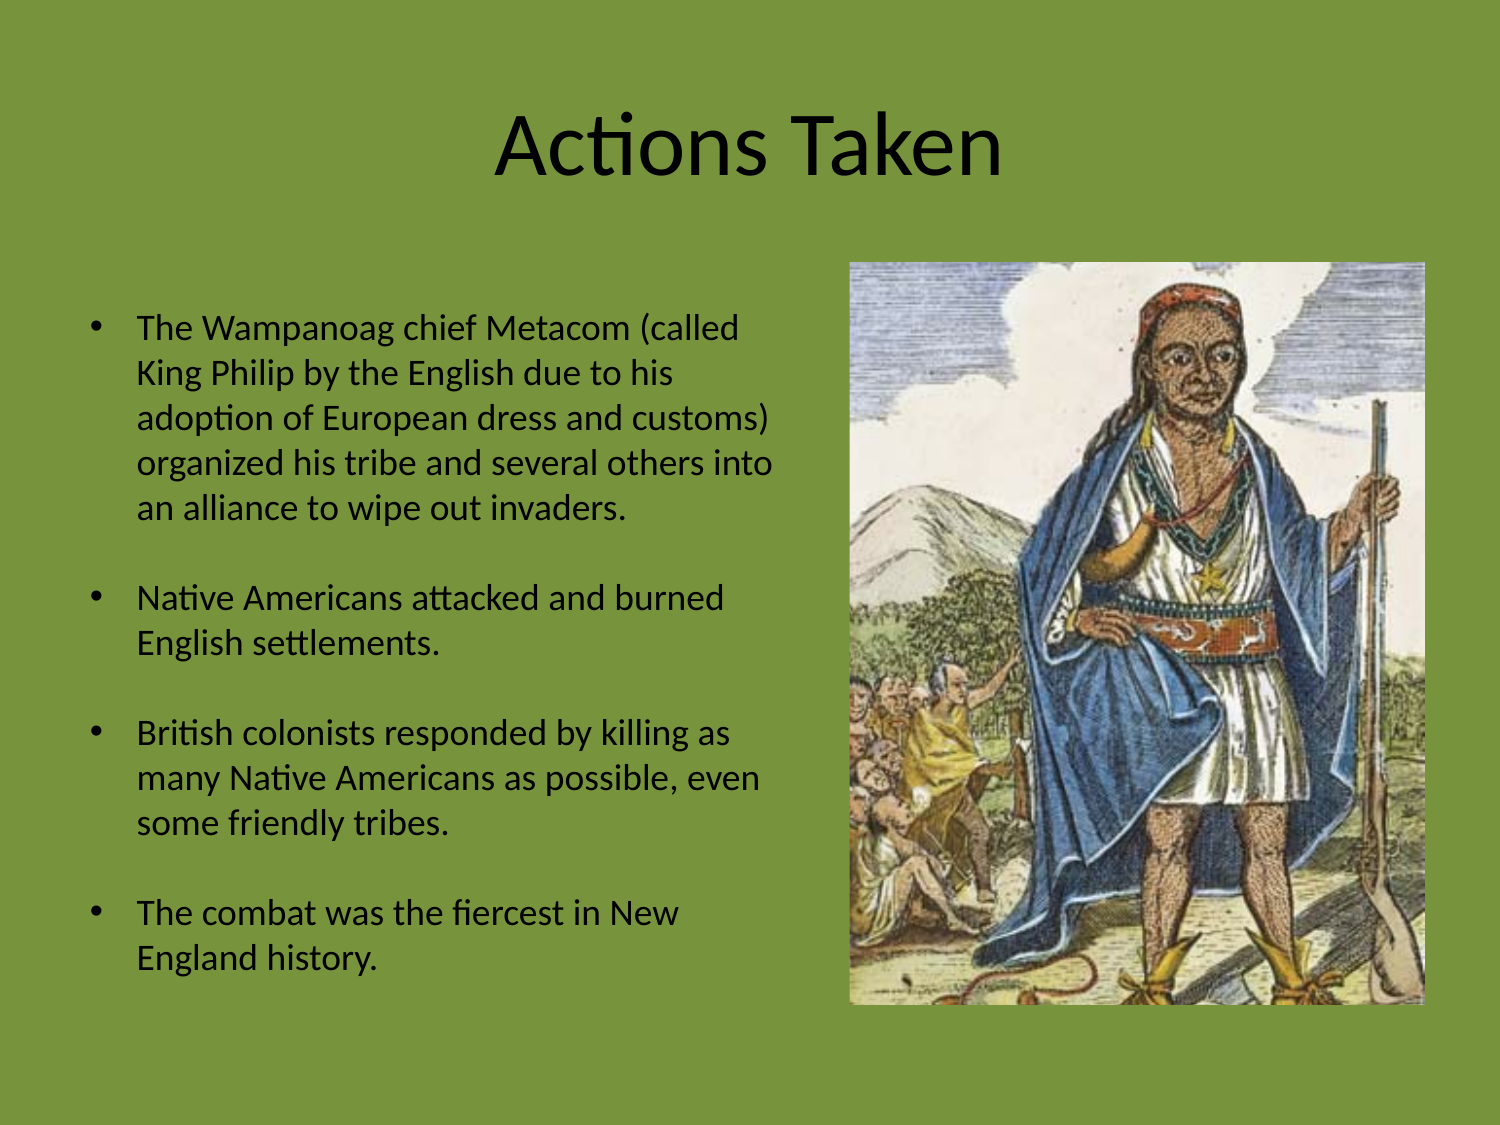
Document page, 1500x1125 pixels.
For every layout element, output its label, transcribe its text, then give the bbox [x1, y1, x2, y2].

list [849, 262, 1426, 1006]
text_box The Wampanoag chief Metacom (called King Philip by the English due to his adoption of European dress and customs) organized his tribe and several others into an alliance to wipe out invaders. Native Americans attacked and burned English settlements. British colonists responded by killing as many Native Americans as possible, even some friendly tribes. The combat was the fiercest in New England history. [74, 295, 801, 986]
title Actions Taken [75, 45, 1425, 233]
